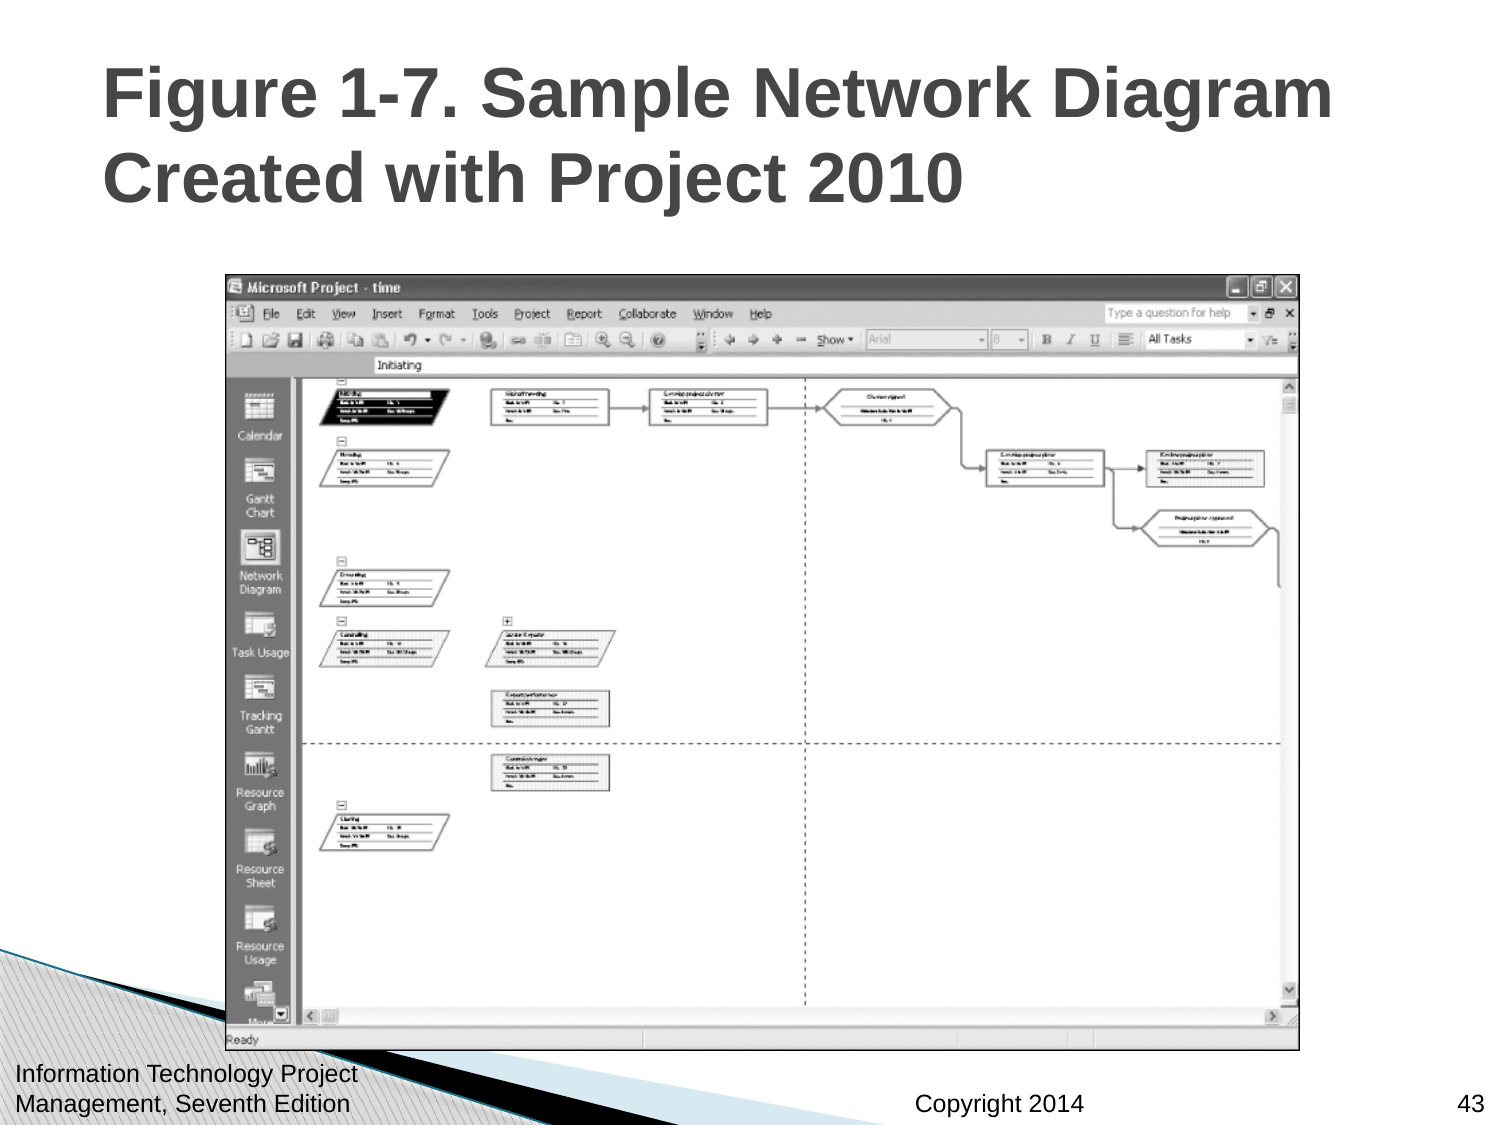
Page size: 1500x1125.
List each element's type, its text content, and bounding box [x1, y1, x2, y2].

slide_number 43 [1408, 1065, 1500, 1125]
picture [224, 274, 1301, 1051]
title Figure 1-7. Sample Network Diagram Created with Project 2010 [87, 37, 1438, 225]
footer Information Technology Project Management, Seventh Edition [0, 1065, 425, 1125]
